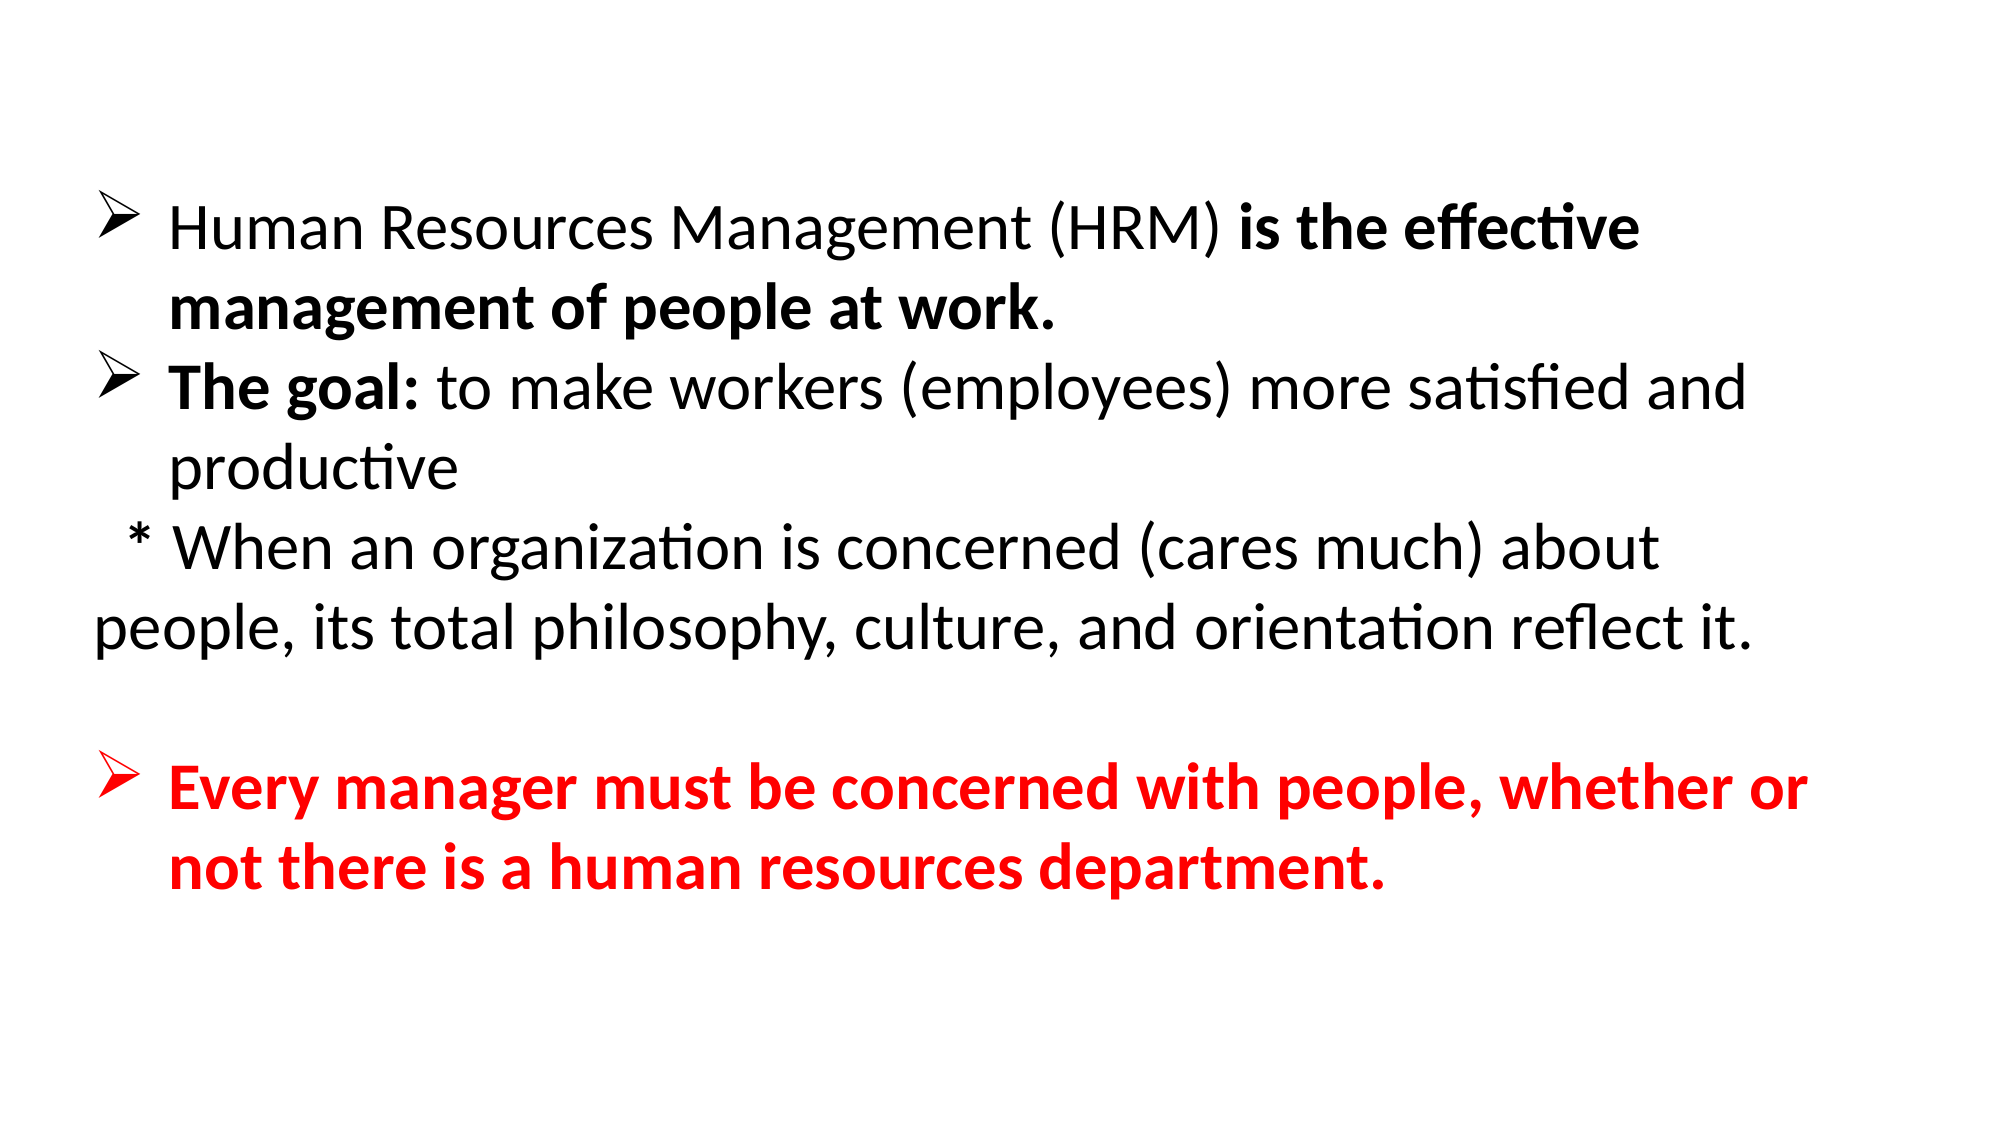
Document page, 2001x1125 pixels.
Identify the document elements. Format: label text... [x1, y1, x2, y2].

text_box Human Resources Management (HRM) is the effective management of people at work. The goal: to make workers (employees) more satisfied and productive * When an organization is concerned (cares much) about people, its total philosophy, culture, and orientation reflect it. Every manager must be concerned with people, whether or not there is a human resources department. [79, 175, 1893, 1070]
